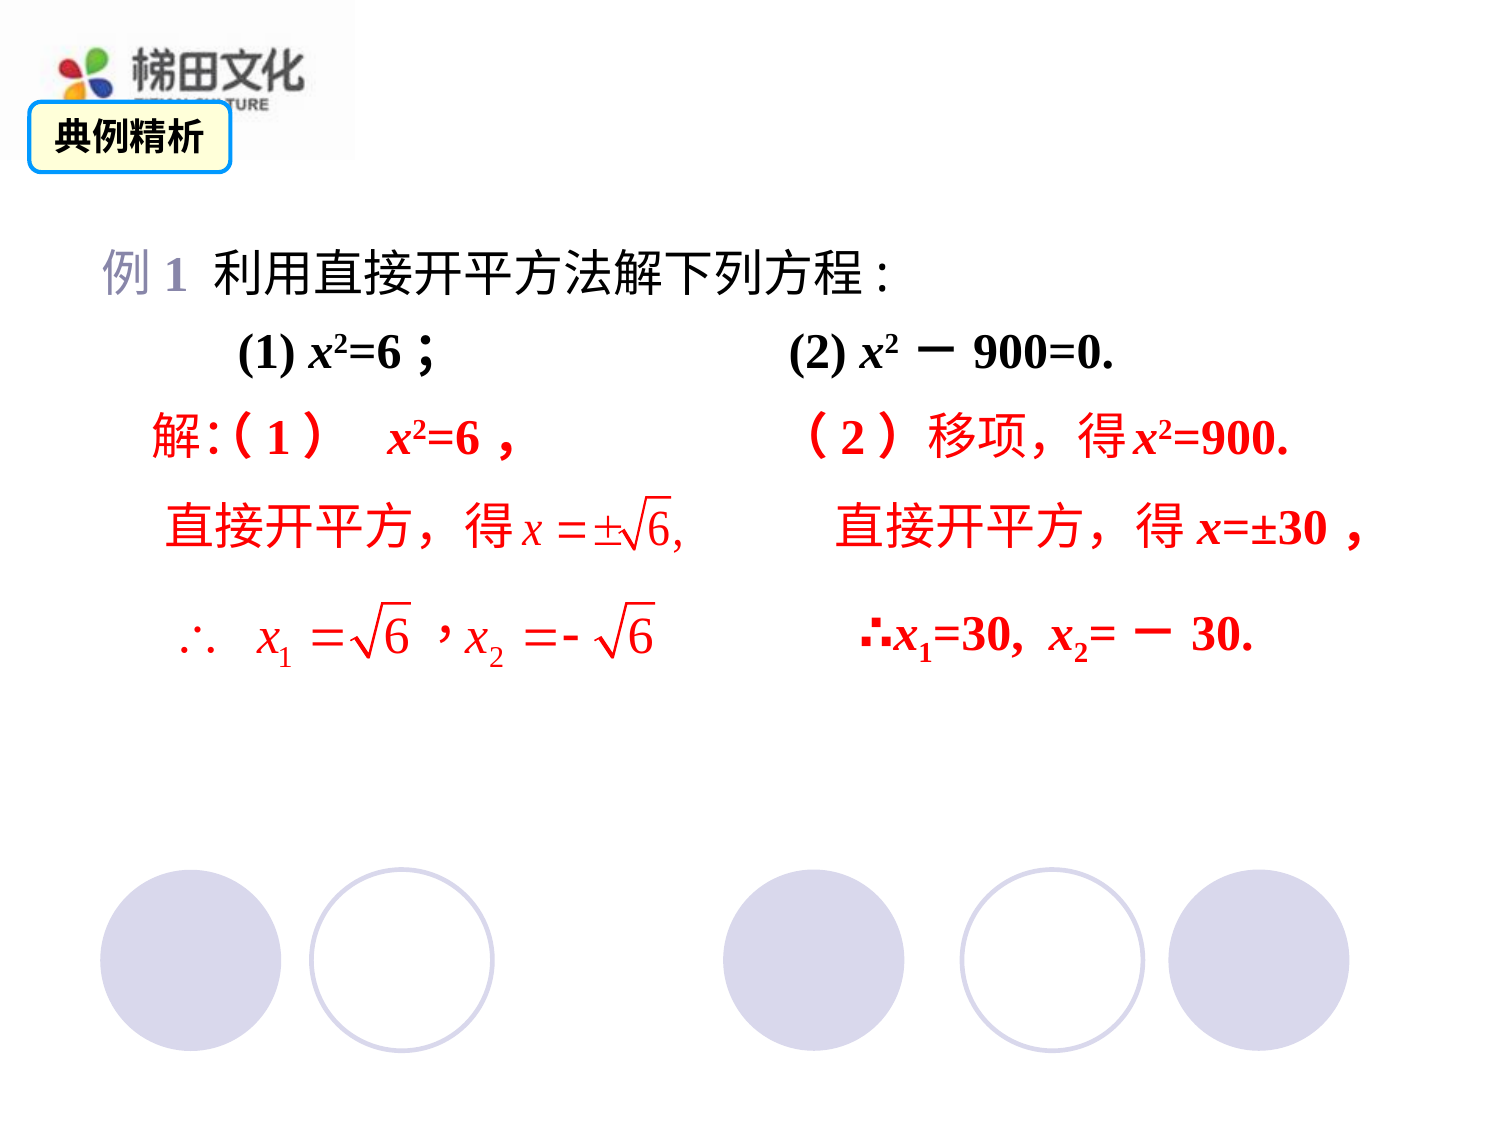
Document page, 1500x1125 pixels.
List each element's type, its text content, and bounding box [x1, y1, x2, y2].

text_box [174, 592, 666, 680]
text_box 直接开平方，得 [820, 486, 1182, 562]
text_box ∴x1=30, x2=－30. [843, 592, 1376, 676]
picture [0, 0, 355, 160]
text_box （2）移项，得 [763, 397, 1118, 473]
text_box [227, 310, 1118, 386]
text_box x2=900. [1118, 397, 1304, 473]
text_box 典例精析 [29, 101, 231, 173]
text_box （1） x2=6， [188, 397, 557, 473]
text_box 直接开平方，得 [149, 486, 512, 562]
text_box x=±30， [1182, 486, 1405, 562]
text_box 例1 利用直接开平方法解下列方程: [41, 204, 1392, 299]
text_box 解： [136, 397, 188, 473]
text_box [512, 486, 691, 563]
